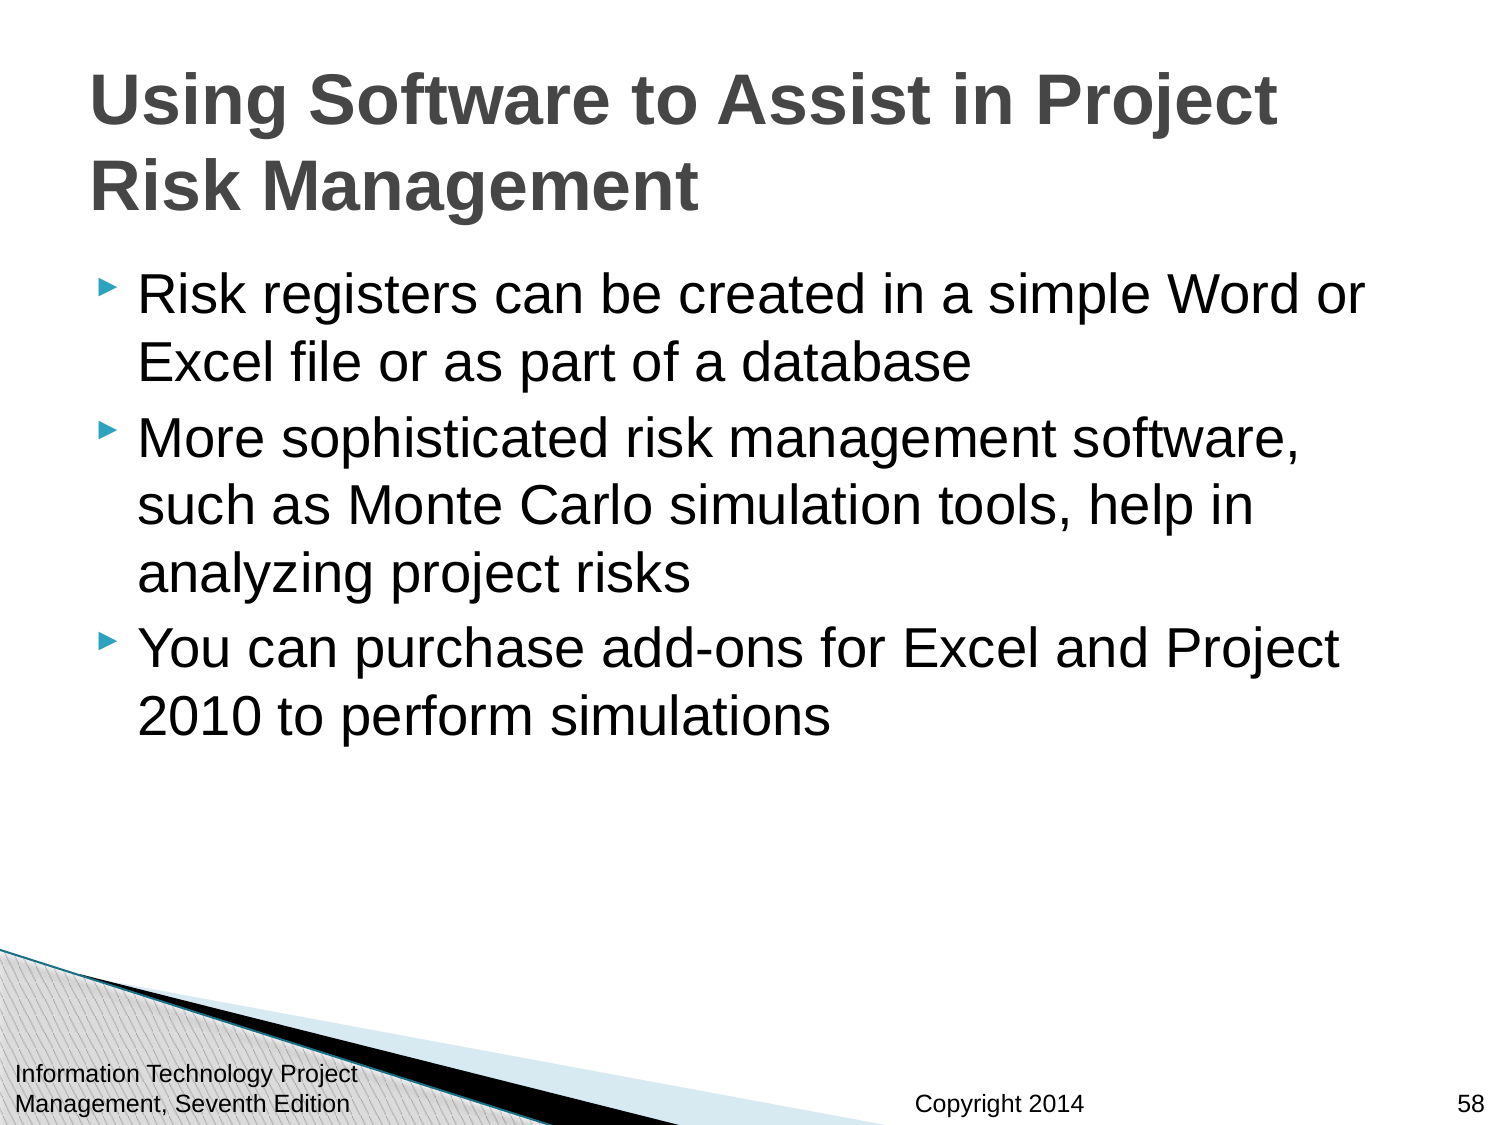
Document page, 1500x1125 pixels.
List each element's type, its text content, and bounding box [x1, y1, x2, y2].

slide_number 58 [1408, 1065, 1500, 1125]
title Using Software to Assist in Project Risk Management [75, 45, 1425, 233]
footer Information Technology Project Management, Seventh Edition [0, 1065, 425, 1125]
list Risk registers can be created in a simple Word or Excel file or as part of a database More sophisticated risk management software, such as Monte Carlo simulation tools, help in analyzing project risks You can purchase add-ons for Excel and Project 2010 to perform simulations [62, 249, 1451, 1026]
